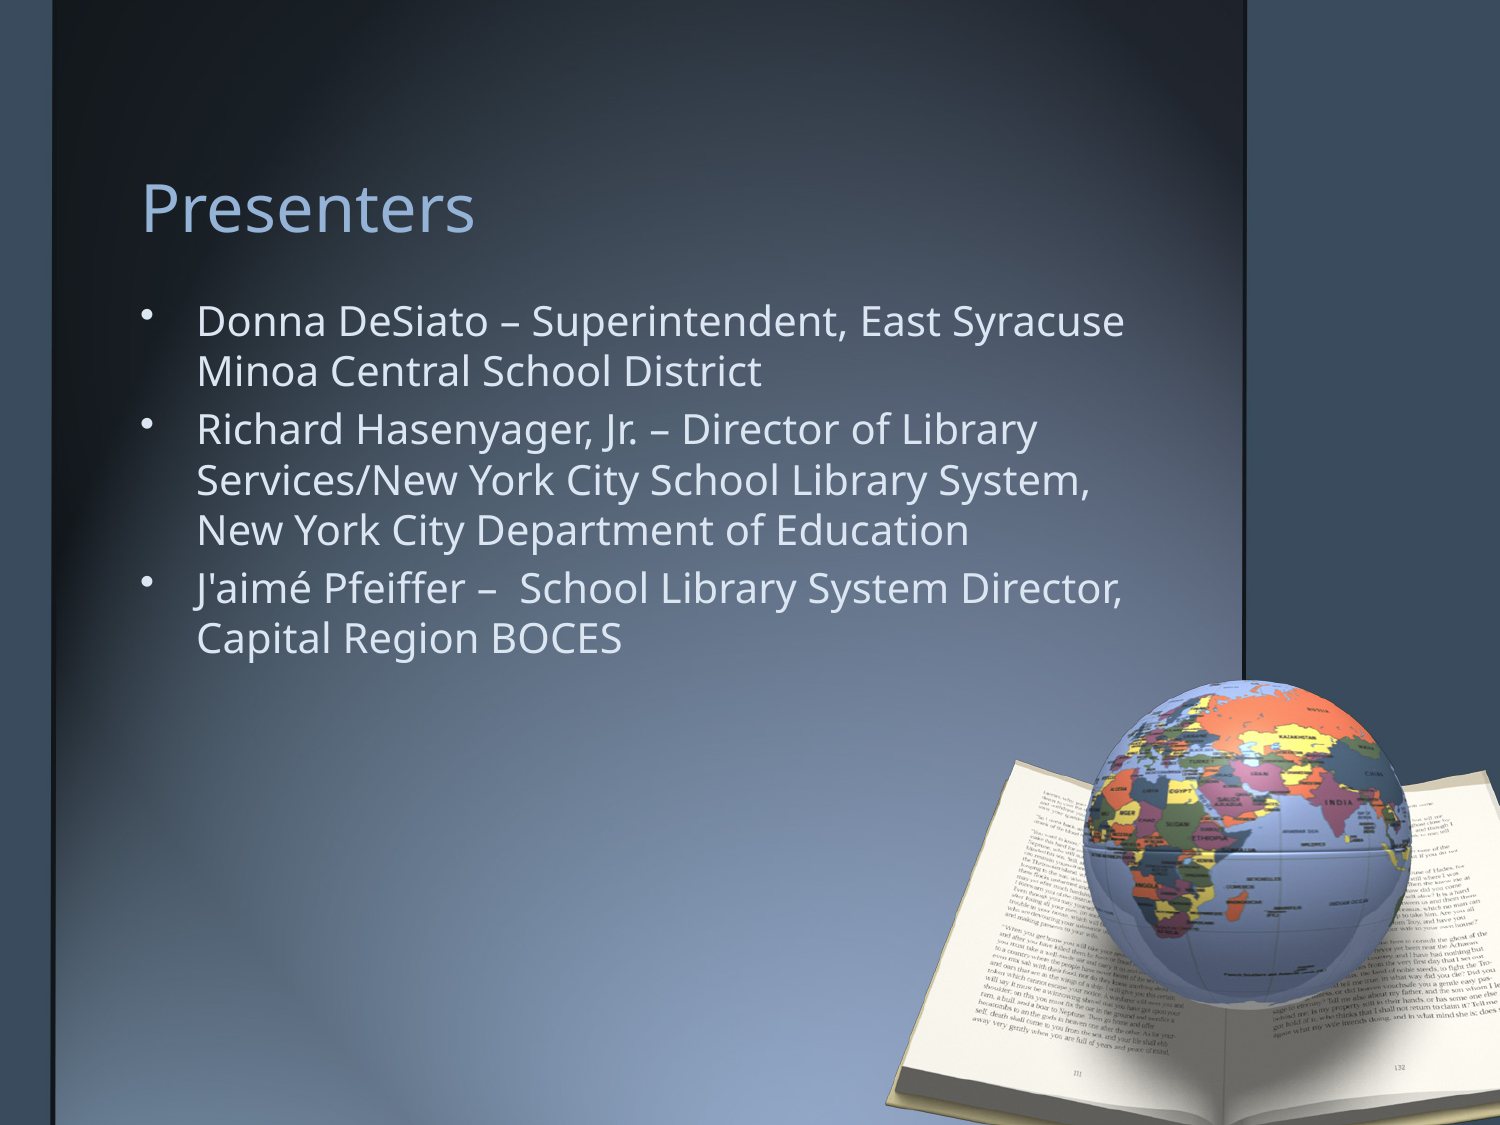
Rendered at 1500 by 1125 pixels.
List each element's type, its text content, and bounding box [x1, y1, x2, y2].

title Presenters [124, 137, 1201, 276]
list Donna DeSiato – Superintendent, East Syracuse Minoa Central School District Richard Hasenyager, Jr. – Director of Library Services/New York City School Library System, New York City Department of Education J'aimé Pfeiffer – School Library System Director, Capital Region BOCES [124, 287, 1201, 1001]
picture [0, 0, 1500, 1125]
